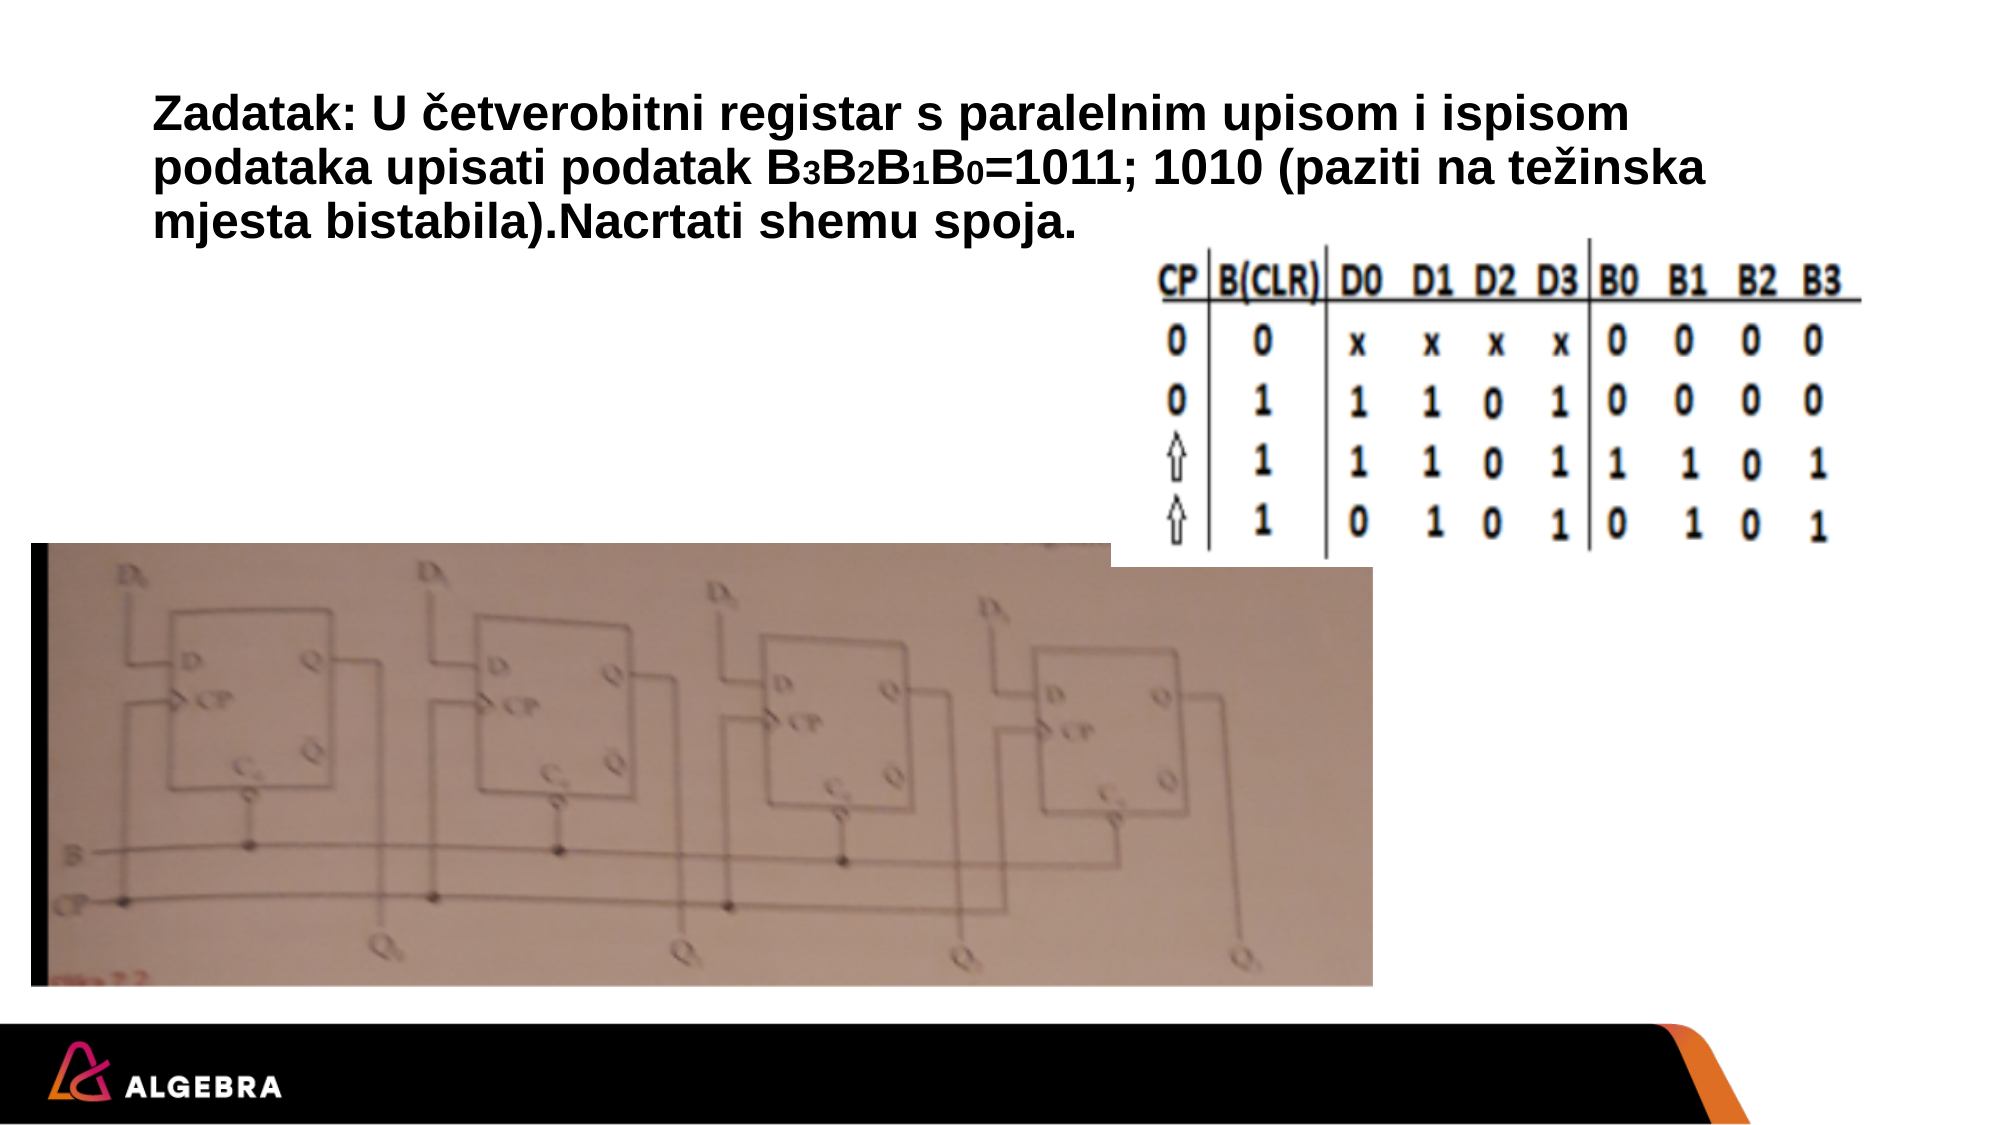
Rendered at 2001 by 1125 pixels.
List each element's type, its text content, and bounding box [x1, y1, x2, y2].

picture [31, 217, 1863, 987]
picture [0, 1023, 1958, 1125]
title Zadatak: U četverobitni registar s paralelnim upisom i ispisom podataka upisati podatak B3B2B1B0=1011; 1010 (paziti na težinska mjesta bistabila).Nacrtati shemu spoja. [137, 59, 1863, 278]
